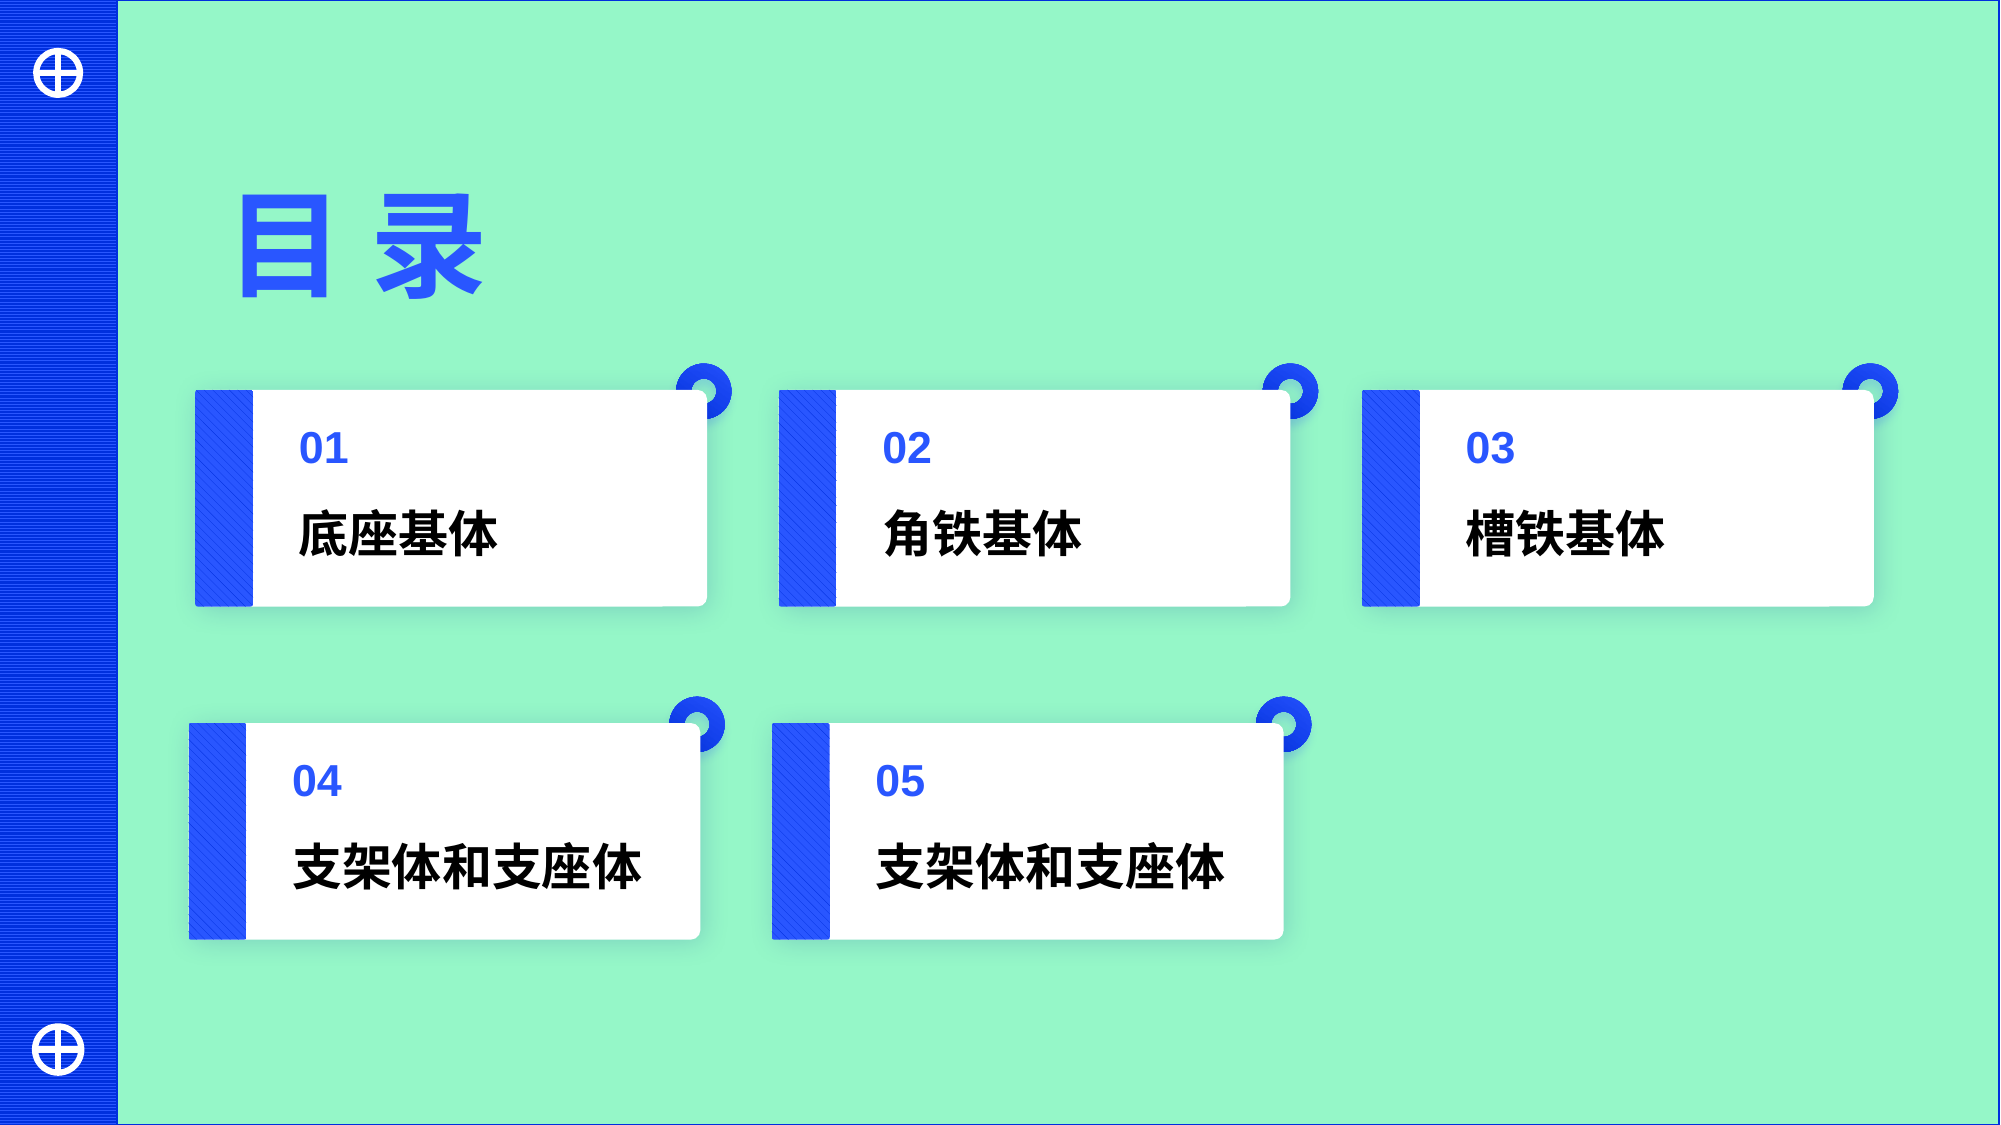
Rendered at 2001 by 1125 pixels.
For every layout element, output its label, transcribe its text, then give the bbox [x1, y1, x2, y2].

text_box [777, 388, 838, 608]
text_box [252, 388, 709, 608]
text_box 底座基体 [284, 495, 696, 595]
text_box 01 [284, 410, 382, 480]
text_box 02 [867, 410, 965, 480]
text_box 支架体和支座体 [860, 828, 1273, 928]
text_box [828, 721, 1285, 941]
text_box 04 [277, 743, 375, 813]
text_box 角铁基体 [867, 495, 1280, 595]
text_box 05 [860, 743, 959, 813]
text_box [194, 388, 255, 608]
text_box 槽铁基体 [1450, 495, 1863, 595]
text_box [1841, 362, 1900, 417]
text_box [1261, 362, 1320, 419]
text_box [1255, 695, 1313, 752]
text_box [187, 721, 248, 941]
text_box [668, 695, 726, 751]
text_box 03 [1450, 410, 1549, 480]
text_box [1360, 388, 1421, 608]
text_box [1419, 388, 1875, 608]
text_box [245, 721, 702, 941]
text_box [770, 721, 831, 941]
text_box 支架体和支座体 [277, 828, 689, 928]
text_box 目 录 [211, 163, 520, 322]
text_box [835, 388, 1292, 608]
text_box [675, 362, 733, 417]
